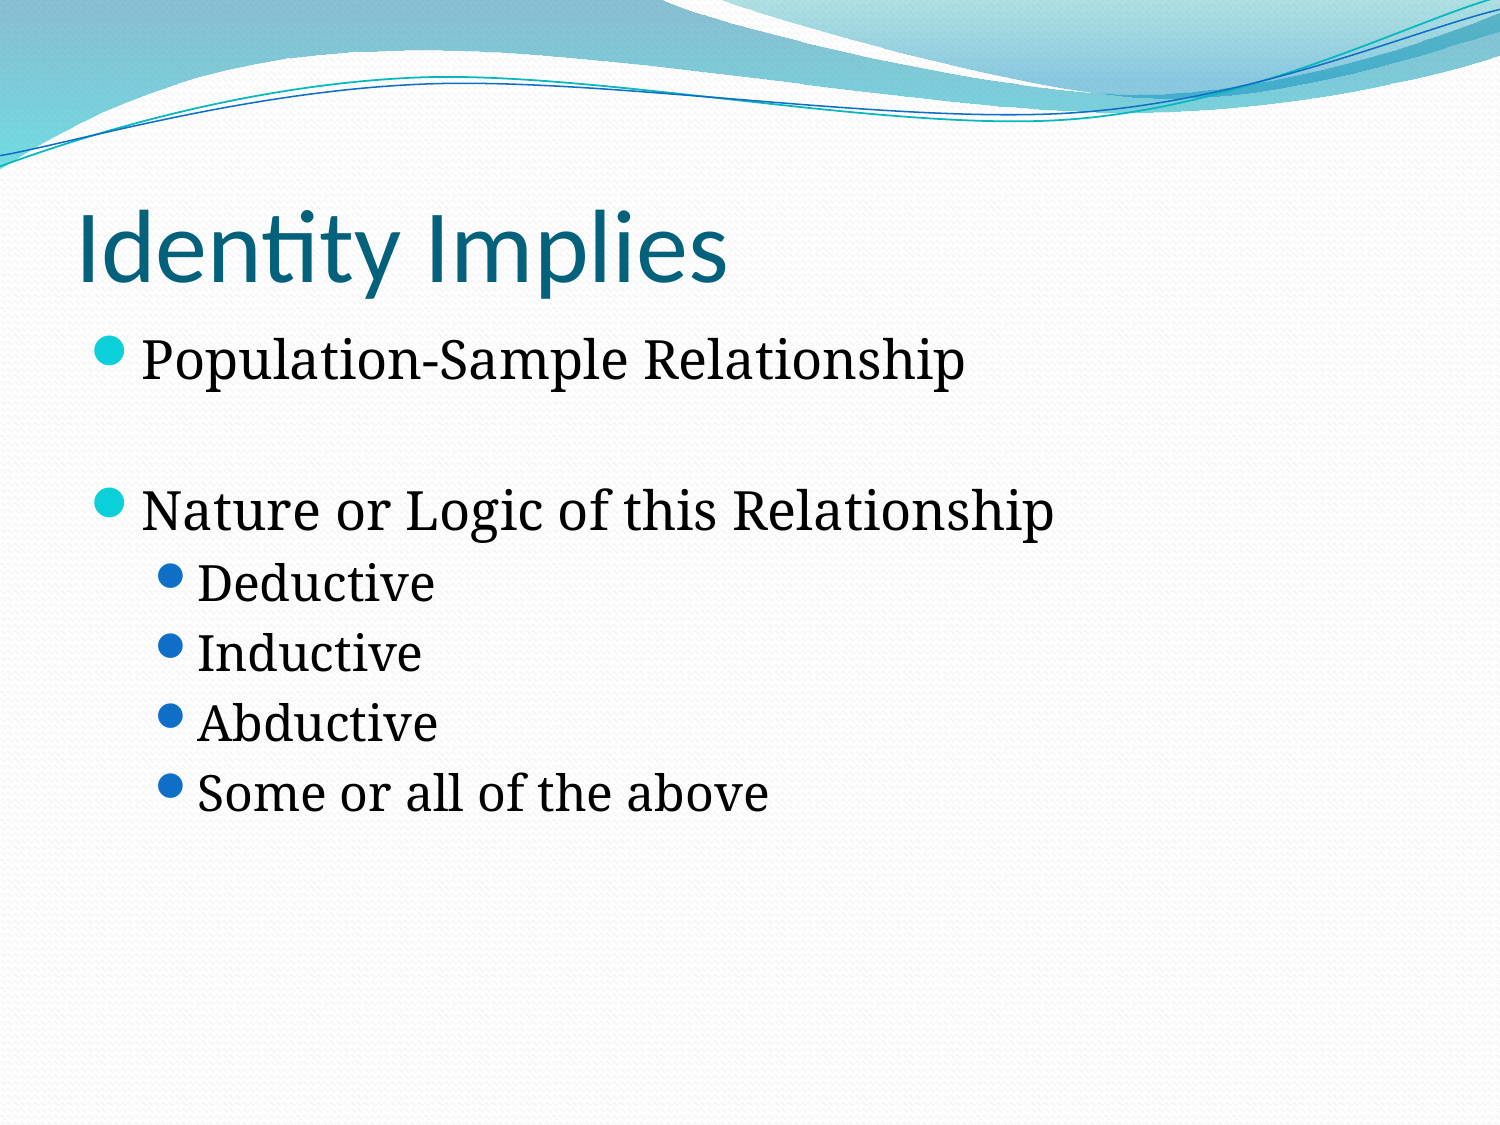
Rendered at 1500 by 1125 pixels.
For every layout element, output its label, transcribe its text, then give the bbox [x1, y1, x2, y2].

title Identity Implies [74, 115, 1426, 304]
list Population-Sample Relationship Nature or Logic of this Relationship Deductive Inductive Abductive Some or all of the above [74, 317, 1426, 1038]
